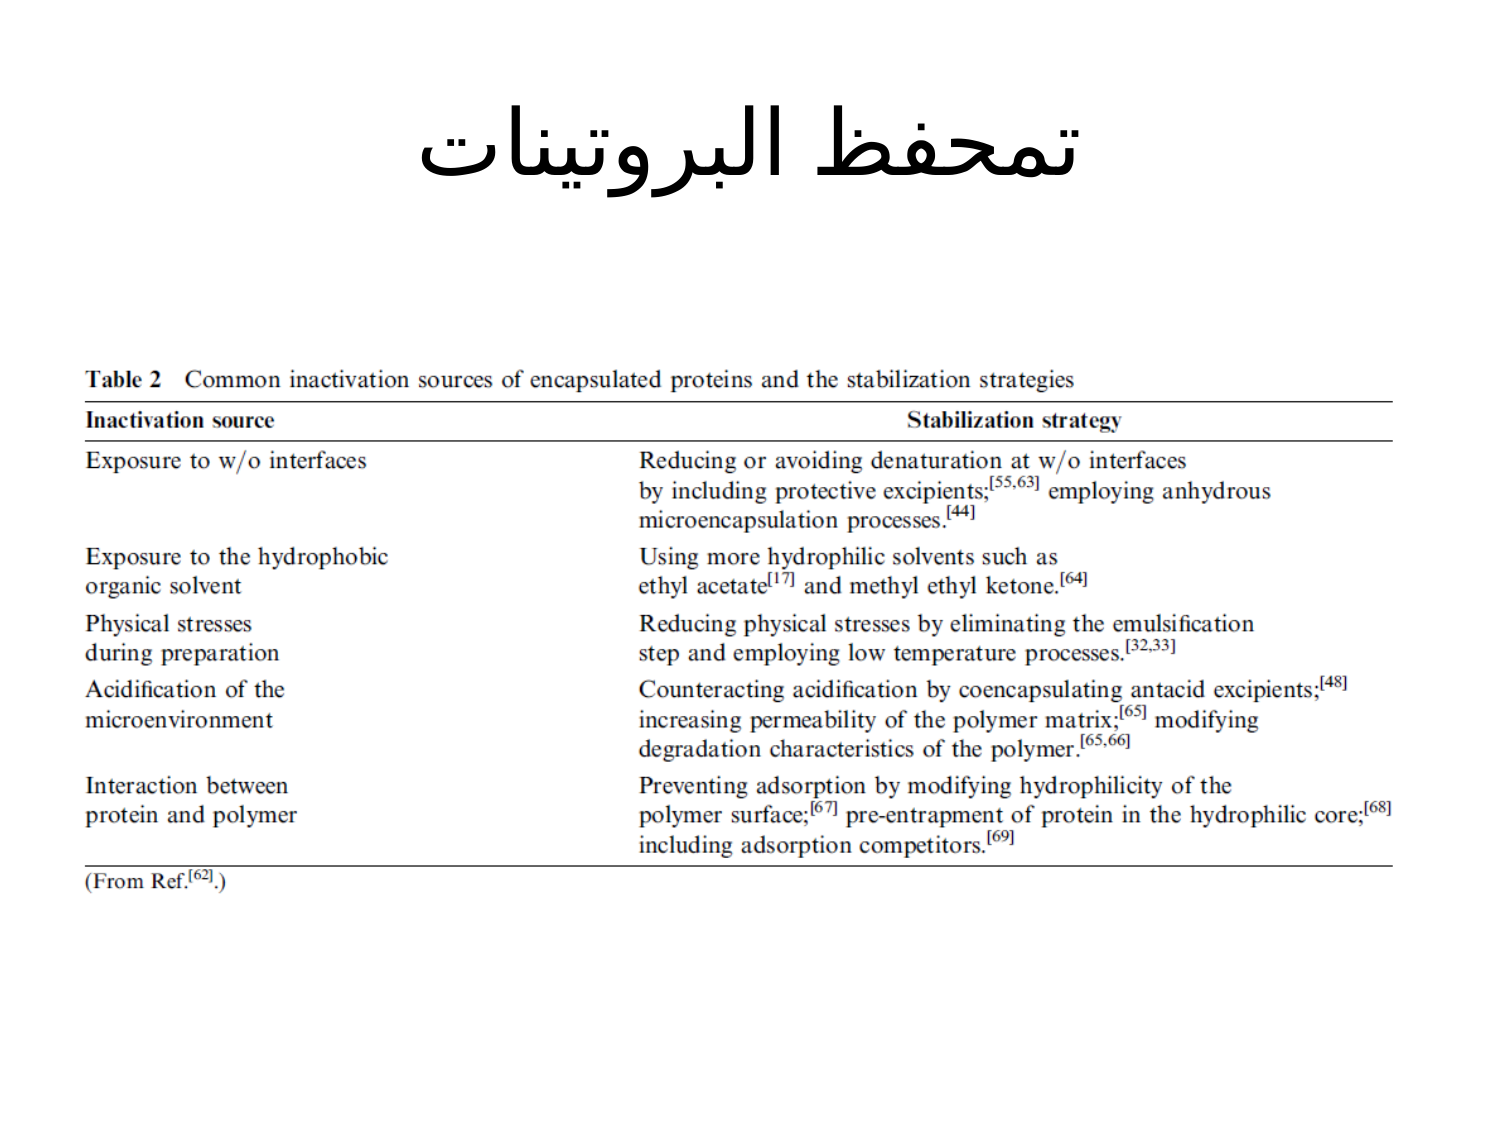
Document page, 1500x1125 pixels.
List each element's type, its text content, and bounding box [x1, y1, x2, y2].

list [74, 362, 1426, 905]
title تمحفظ البروتينات [75, 45, 1425, 233]
